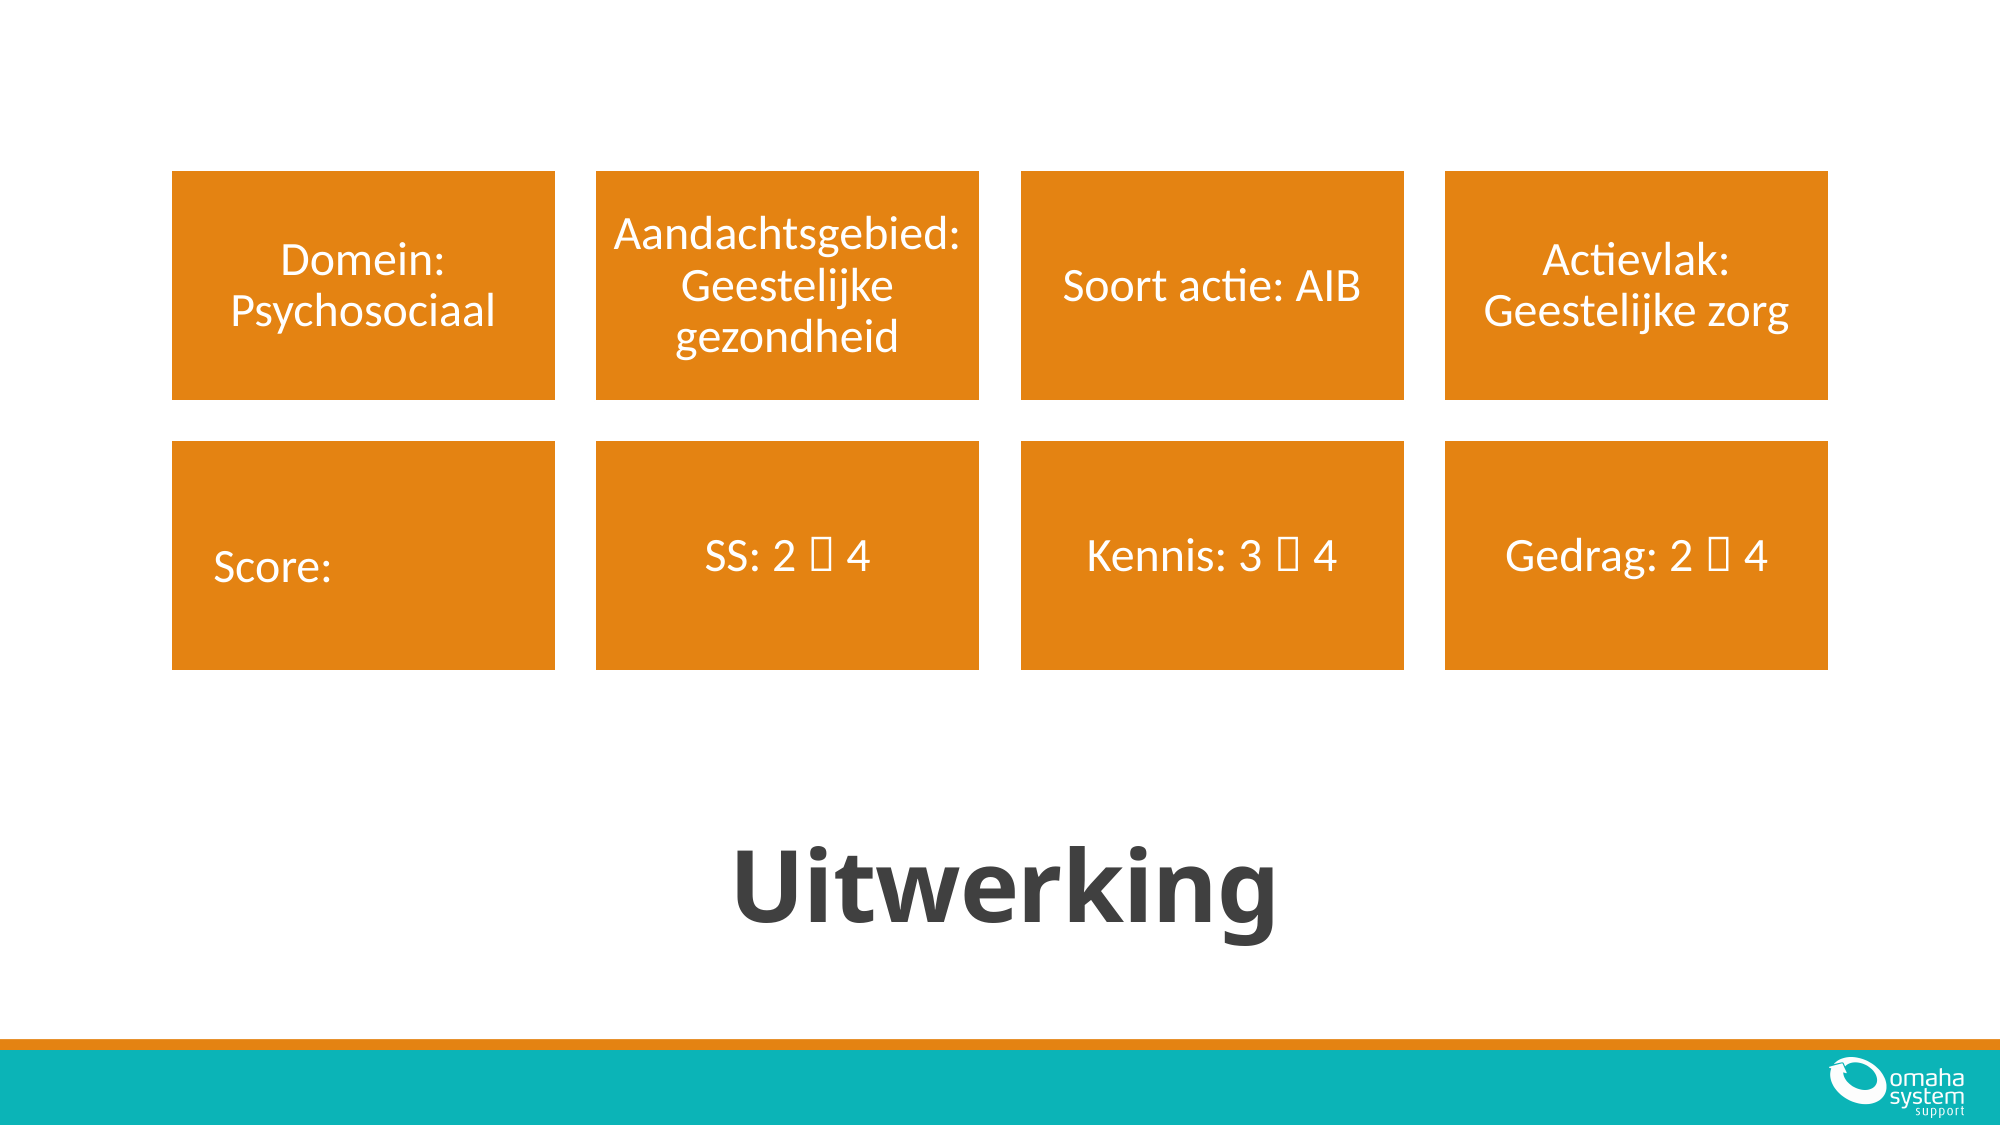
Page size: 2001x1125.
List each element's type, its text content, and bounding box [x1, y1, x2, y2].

text_box / [0, 0, 2000, 1040]
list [169, 111, 1831, 730]
picture [1829, 1057, 1964, 1119]
title Uitwerking [180, 794, 1830, 990]
